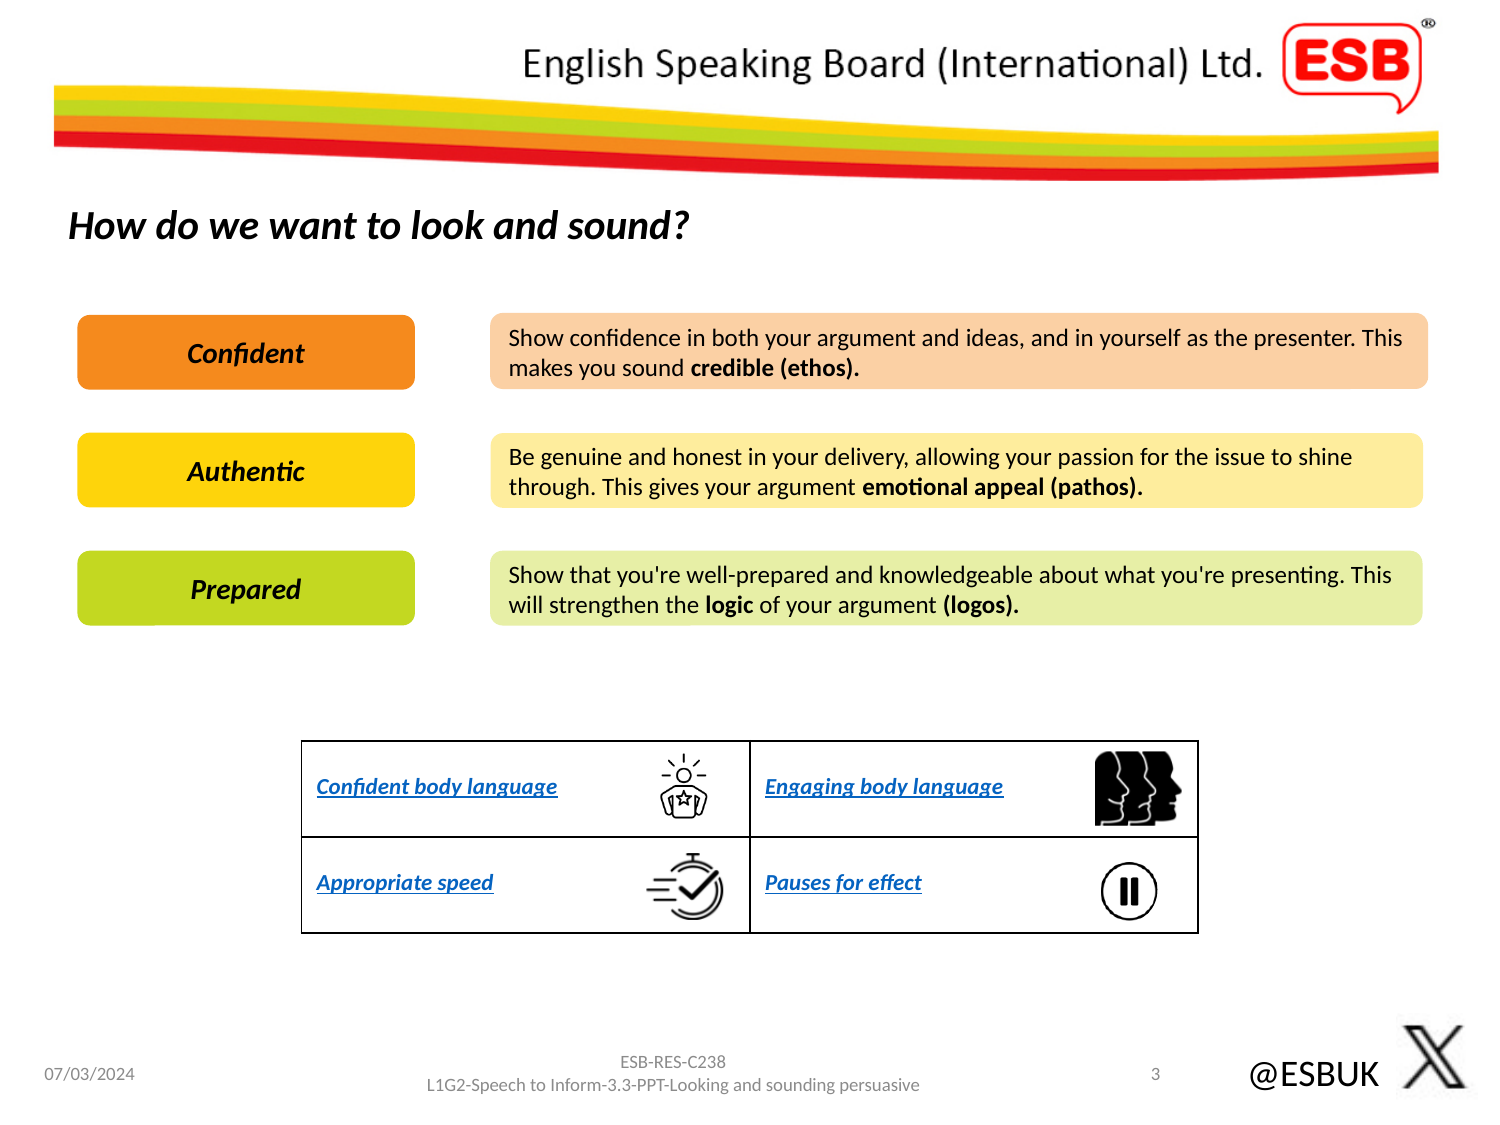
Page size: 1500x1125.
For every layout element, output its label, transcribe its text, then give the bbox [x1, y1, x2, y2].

picture [653, 746, 717, 826]
title How do we want to look and sound? [53, 196, 1347, 257]
text_box Authentic [76, 431, 416, 509]
picture [640, 842, 729, 924]
text_box Confident [76, 313, 416, 391]
text_box Show that you're well-prepared and knowledgeable about what you're presenting. This will strengthen the logic of your argument (logos). [490, 550, 1423, 626]
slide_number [29, 1042, 367, 1103]
table_cell Appropriate speed [302, 838, 749, 932]
table_header Engaging body language [751, 742, 1197, 836]
text_box Be genuine and honest in your delivery, allowing your passion for the issue to shine through. This gives your argument emotional appeal (pathos). [490, 433, 1424, 508]
table_header Confident body language [302, 742, 749, 836]
slide_number 3 [930, 1042, 1176, 1103]
text_box Prepared [76, 549, 416, 627]
text_box Show confidence in both your argument and ideas, and in yourself as the presenter. This makes you sound credible (ethos). [490, 312, 1429, 390]
picture [1097, 856, 1158, 923]
table_cell Pauses for effect [751, 838, 1197, 932]
picture [1095, 744, 1187, 830]
footer ESB-RES-C238 L1G2-Speech to Inform-3.3-PPT-Looking and sounding persuasive [395, 1042, 930, 1103]
picture [1396, 1013, 1478, 1102]
picture [0, 0, 1500, 189]
